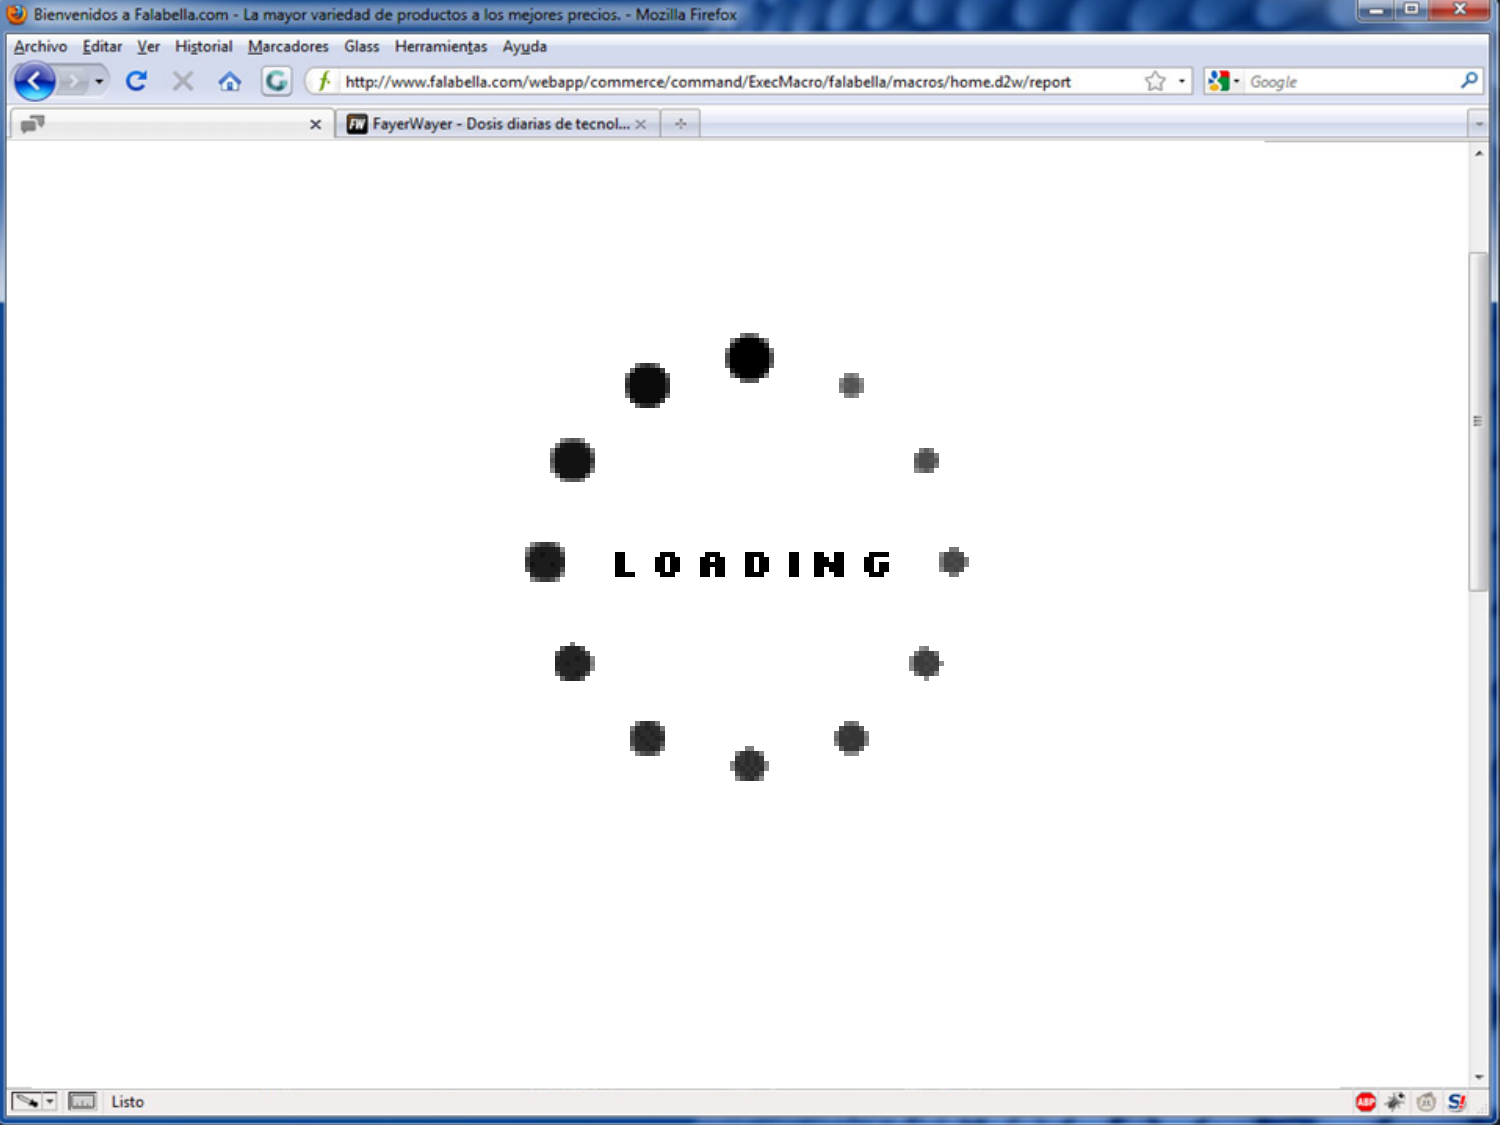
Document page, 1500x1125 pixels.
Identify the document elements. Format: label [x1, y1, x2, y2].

list [501, 314, 999, 811]
picture [0, 0, 1500, 1125]
